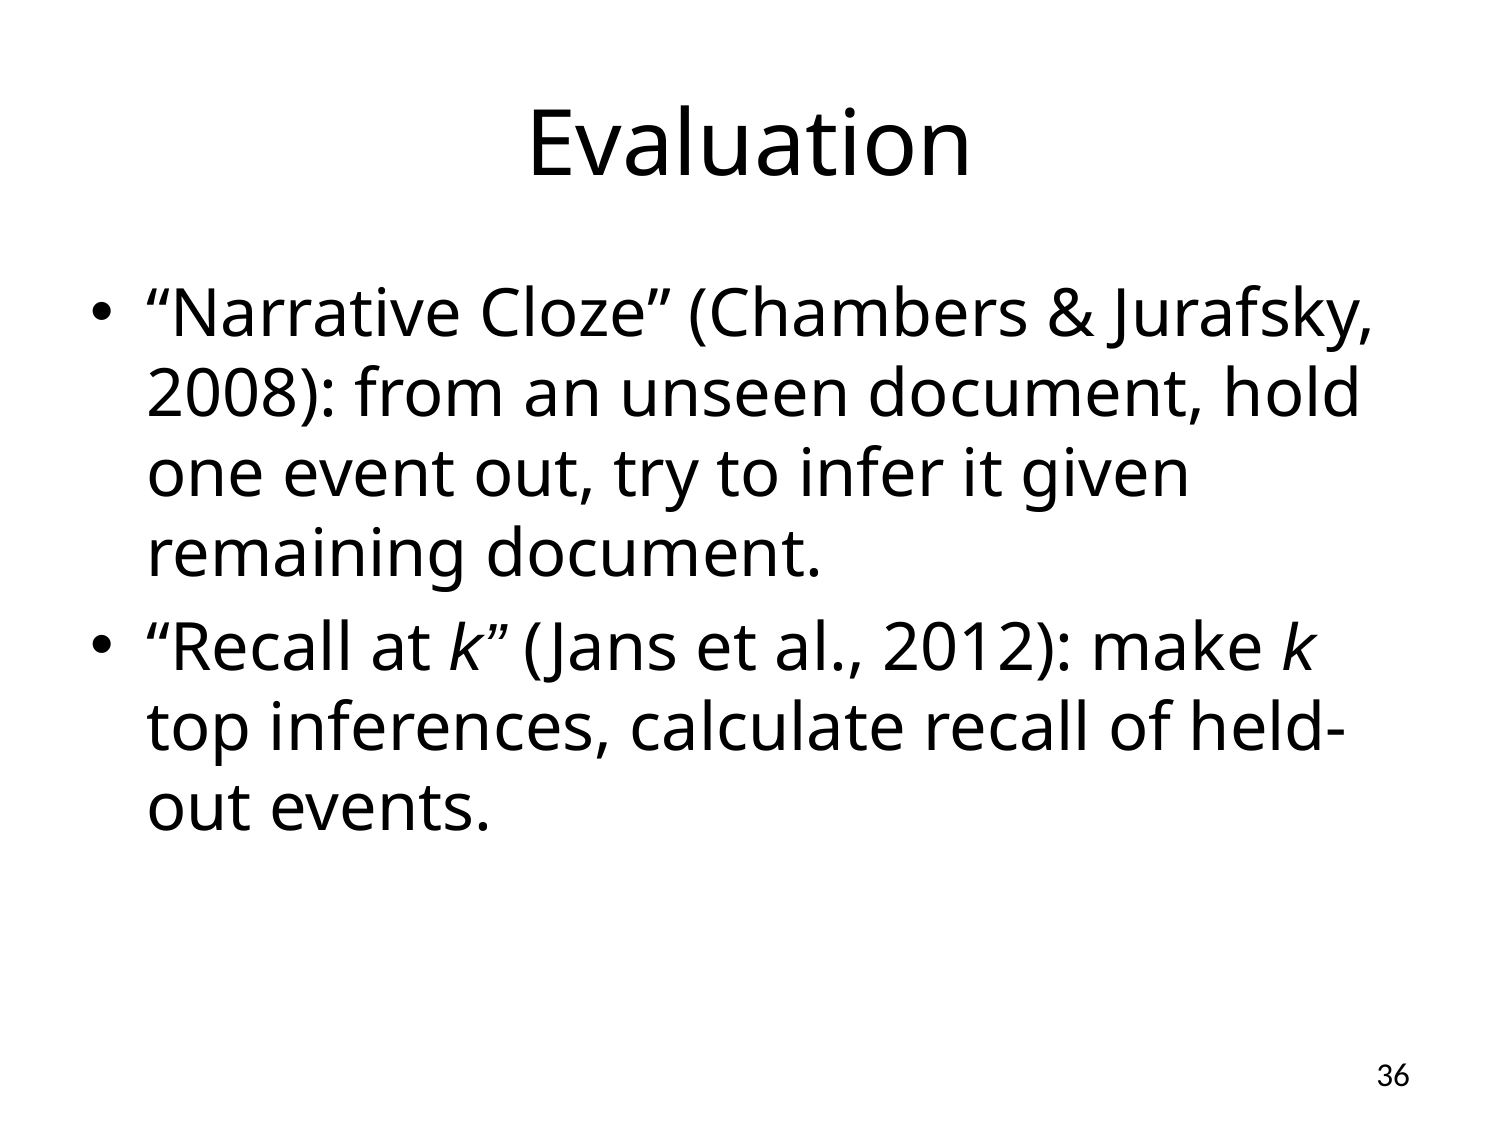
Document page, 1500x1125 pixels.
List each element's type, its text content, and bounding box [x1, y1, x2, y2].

title Evaluation [75, 45, 1425, 233]
slide_number 36 [1074, 1042, 1425, 1103]
list “Narrative Cloze” (Chambers & Jurafsky, 2008): from an unseen document, hold one event out, try to infer it given remaining document. “Recall at k” (Jans et al., 2012): make k top inferences, calculate recall of held-out events. [75, 262, 1425, 1005]
